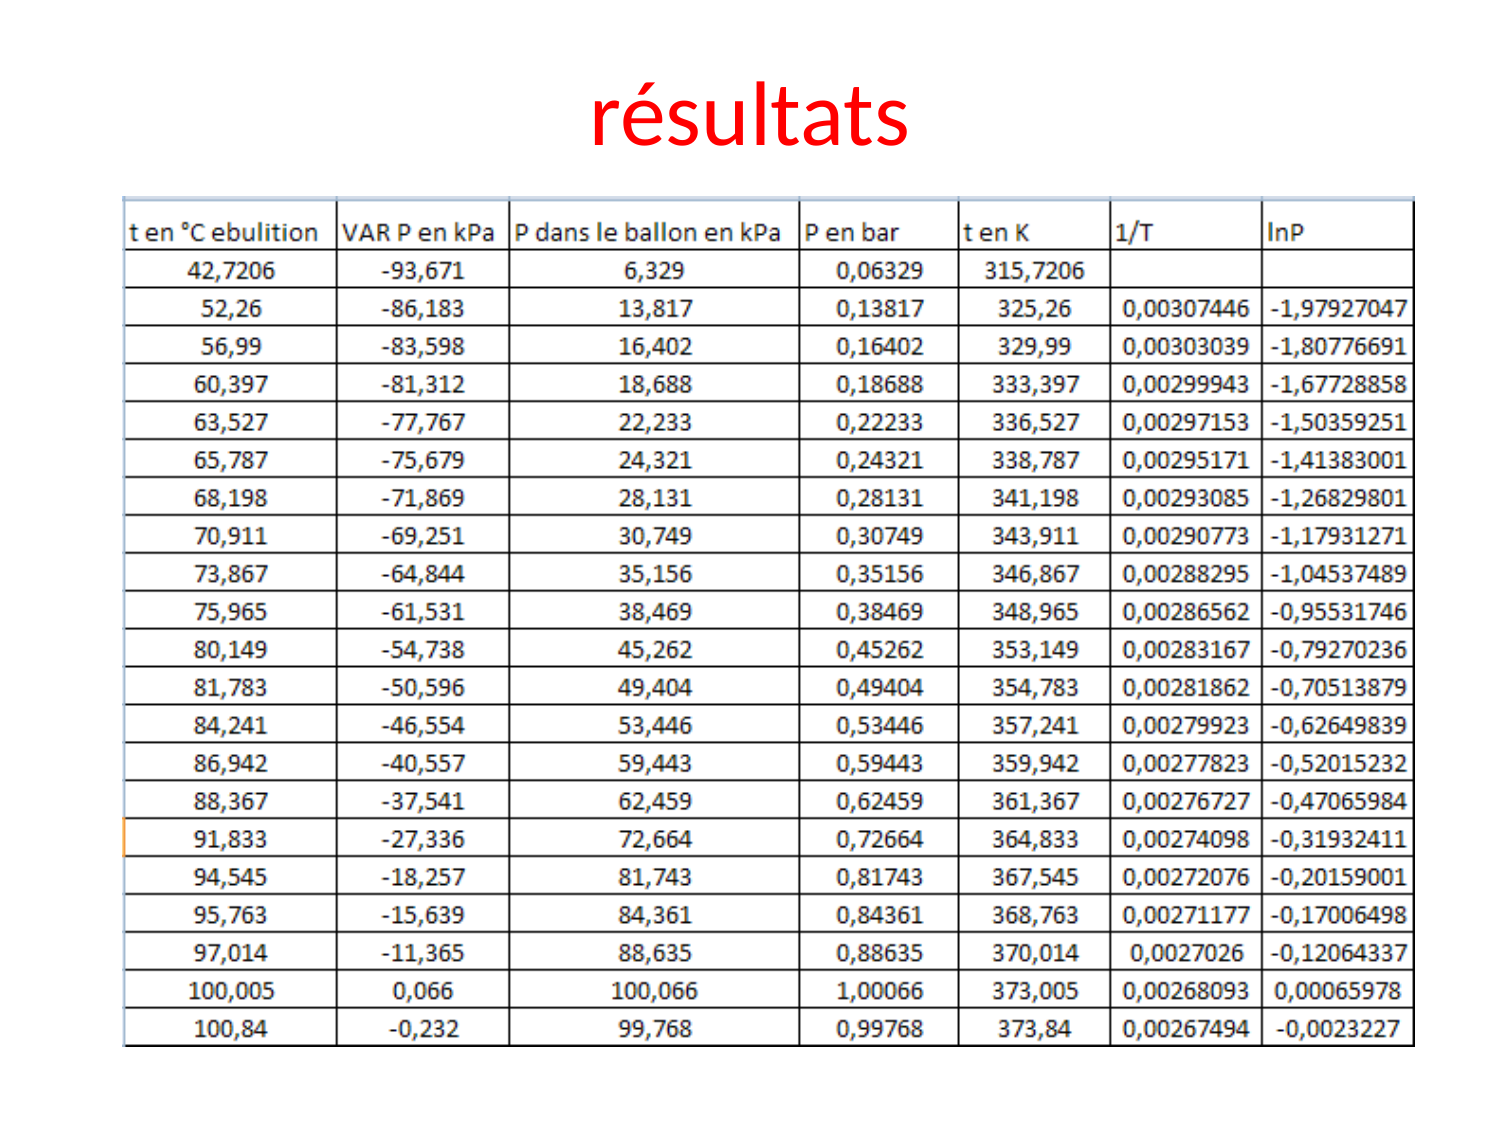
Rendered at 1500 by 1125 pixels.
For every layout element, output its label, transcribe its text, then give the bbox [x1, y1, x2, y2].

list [122, 195, 1415, 1047]
title résultats [75, 45, 1425, 173]
